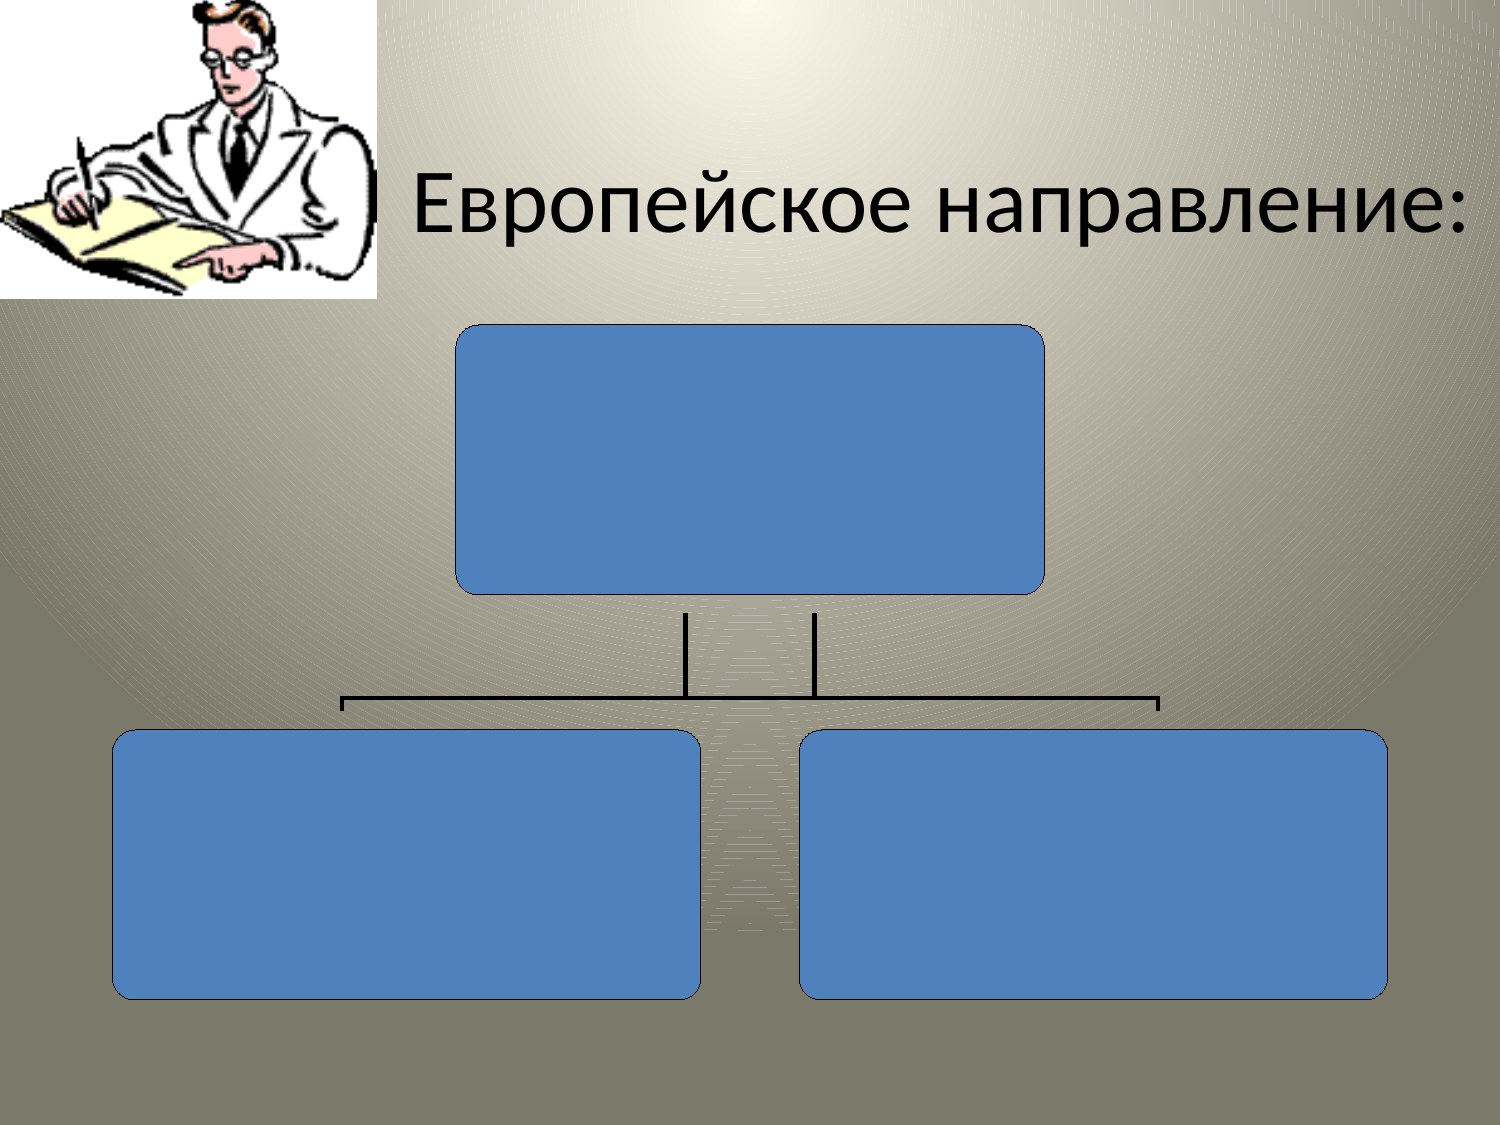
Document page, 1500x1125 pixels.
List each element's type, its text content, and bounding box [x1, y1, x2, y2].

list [112, 324, 1388, 1001]
title Европейское направление: [383, 101, 1500, 290]
picture [0, 0, 377, 299]
